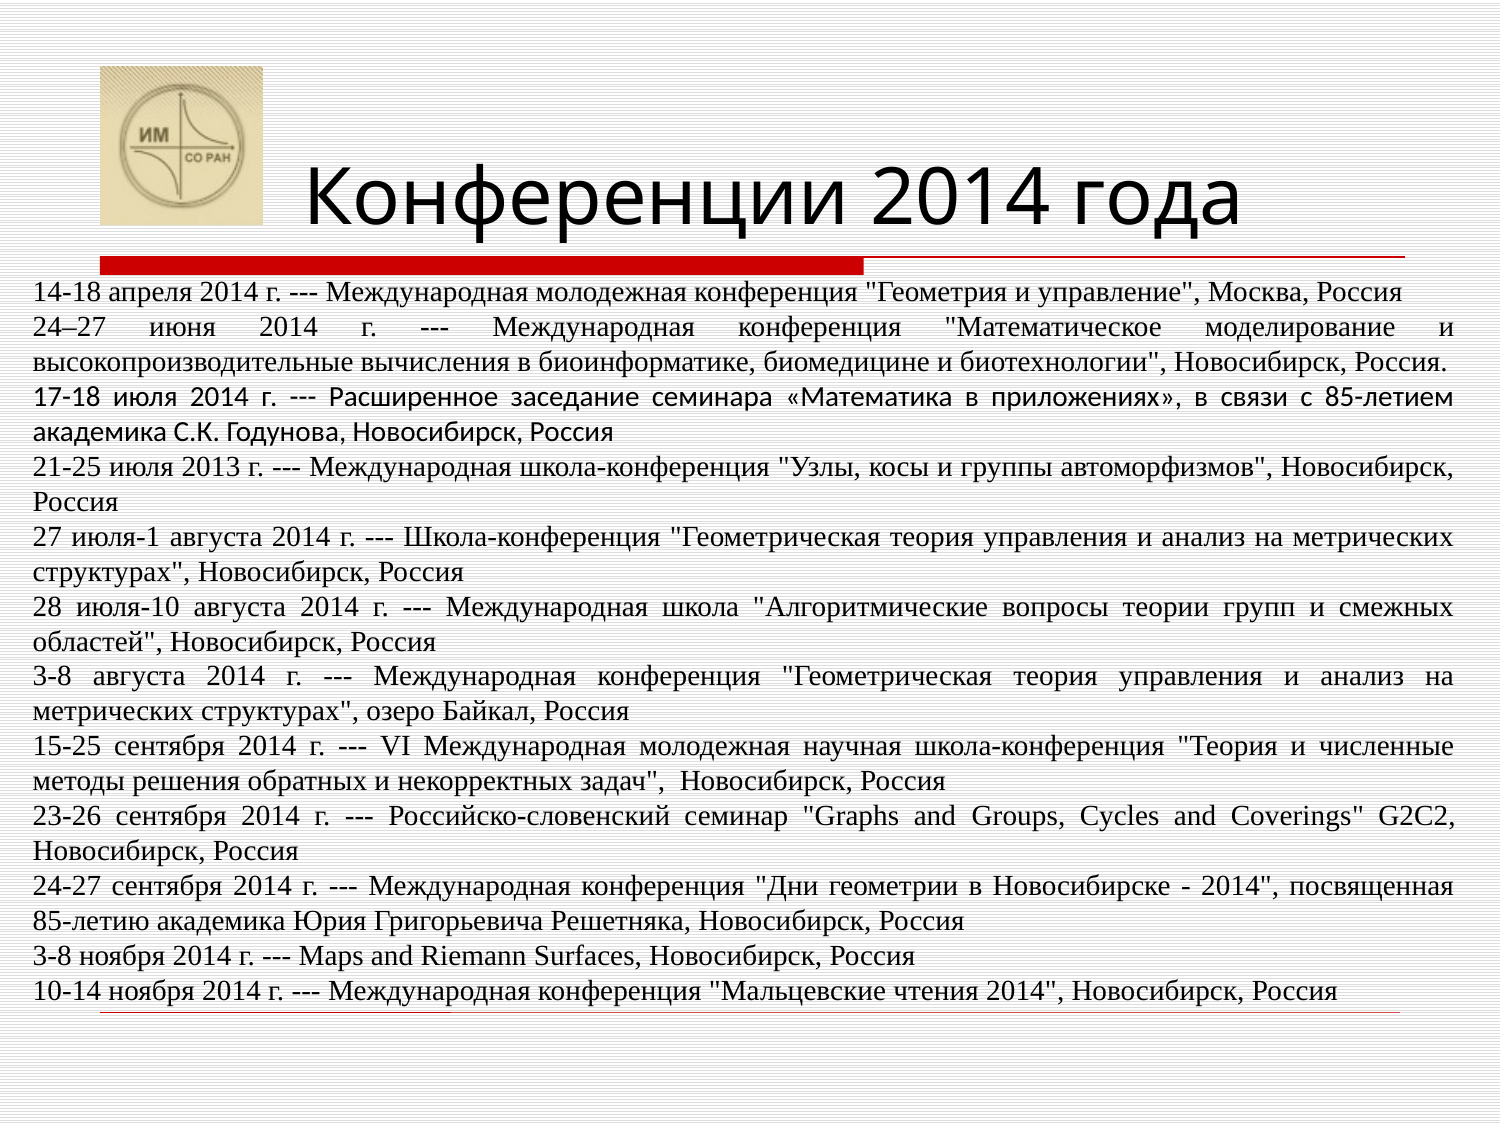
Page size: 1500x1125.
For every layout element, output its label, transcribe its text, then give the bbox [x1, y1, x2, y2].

picture [99, 66, 263, 225]
text_box 14-18 апреля 2014 г. --- Международная молодежная конференция "Геометрия и управление", Москва, Россия 24–27 июня 2014 г. --- Международная конференция "Математическое моделирование и высокопроизводительные вычисления в биоинформатике, биомедицине и биотехнологии", Новосибирск, Россия. 17-18 июля 2014 г. --- Расширенное заседание семинара «Математика в приложениях», в связи с 85-летием академика С.К. Годунова, Новосибирск, Россия 21-25 июля 2013 г. --- Международная школа-конференция "Узлы, косы и группы автоморфизмов", Новосибирск, Россия 27 июля-1 августа 2014 г. --- Школа-конференция "Геометрическая теория управления и анализ на метрических структурах", Новосибирск, Россия 28 июля-10 августа 2014 г. --- Международная школа "Алгоритмические вопросы теории групп и смежных областей", Новосибирск, Россия 3-8 августа 2014 г. --- Международная конференция "Геометрическая теория управления и анализ на метрических структурах", озеро Байкал, Россия 15-25 сентября 2014 г. --- VI Международная молодежная научная школа-конференция "Теория и численные методы решения обратных и некорректных задач", Новосибирск, Россия 23-26 сентября 2014 г. --- Российско-словенский семинар "Graphs and Groups, Cycles and Coverings" G2C2, Новосибирск, Россия 24-27 сентября 2014 г. --- Международная конференция "Дни геометрии в Новосибирске - 2014", посвященная 85-летию академика Юрия Григорьевича Решетняка, Новосибирск, Россия 3-8 ноября 2014 г. --- Maps and Riemann Surfaces, Новосибирск, Россия 10-14 ноября 2014 г. --- Международная конференция "Мальцевские чтения 2014", Новосибирск, Россия [17, 264, 1471, 1014]
text_box Конференции 2014 года [289, 42, 1431, 243]
